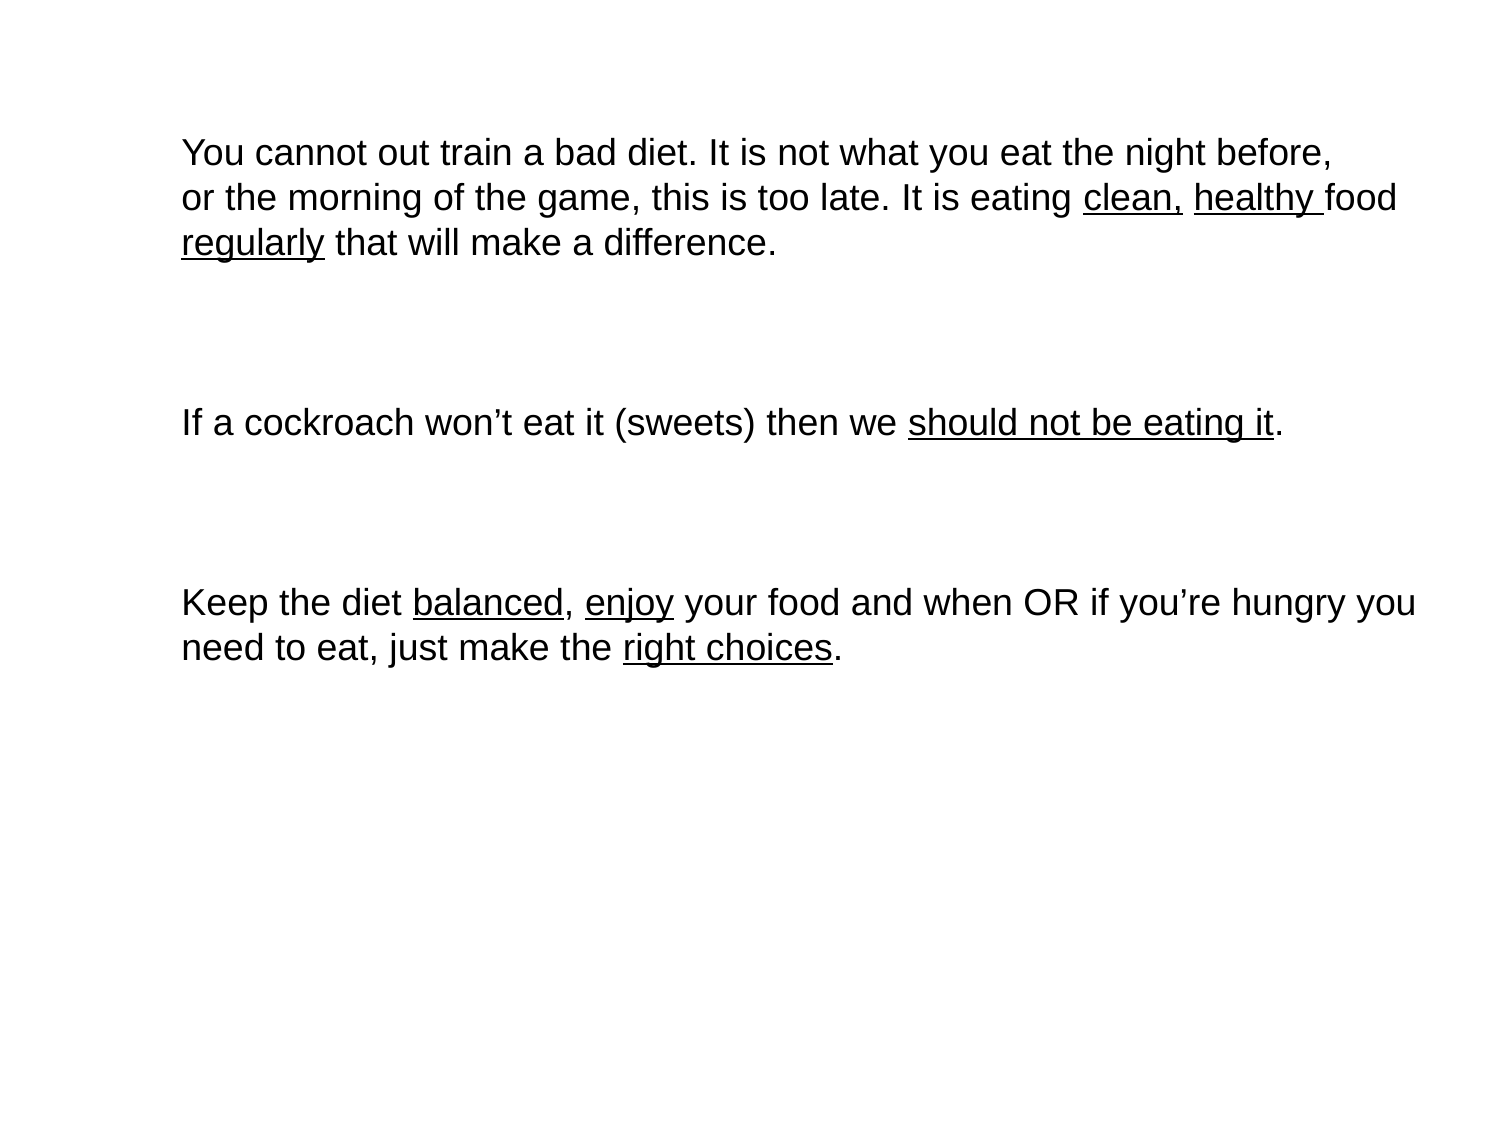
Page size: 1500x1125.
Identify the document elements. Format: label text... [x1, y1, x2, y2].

text_box You cannot out train a bad diet. It is not what you eat the night before, or the morning of the game, this is too late. It is eating clean, healthy food regularly that will make a difference. If a cockroach won’t eat it (sweets) then we should not be eating it. Keep the diet balanced, enjoy your food and when OR if you’re hungry you need to eat, just make the right choices. [166, 120, 1432, 721]
